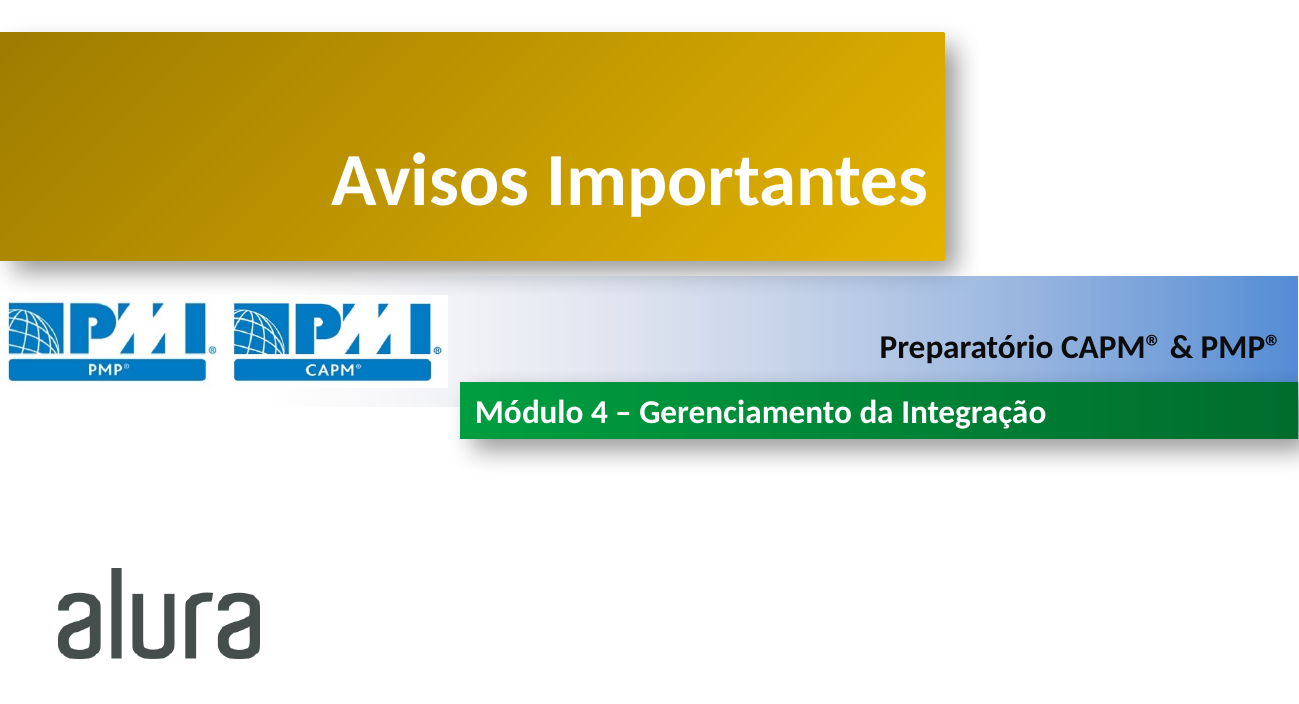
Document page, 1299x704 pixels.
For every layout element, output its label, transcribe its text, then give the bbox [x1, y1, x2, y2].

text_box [0, 294, 449, 390]
text_box Preparatório CAPM® & PMP® [452, 317, 1298, 374]
picture [58, 568, 260, 660]
text_box [270, 276, 1298, 317]
text_box [270, 374, 1298, 407]
text_box Avisos Importantes [0, 32, 945, 261]
text_box Módulo 4 – Gerenciamento da Integração [460, 382, 1299, 439]
